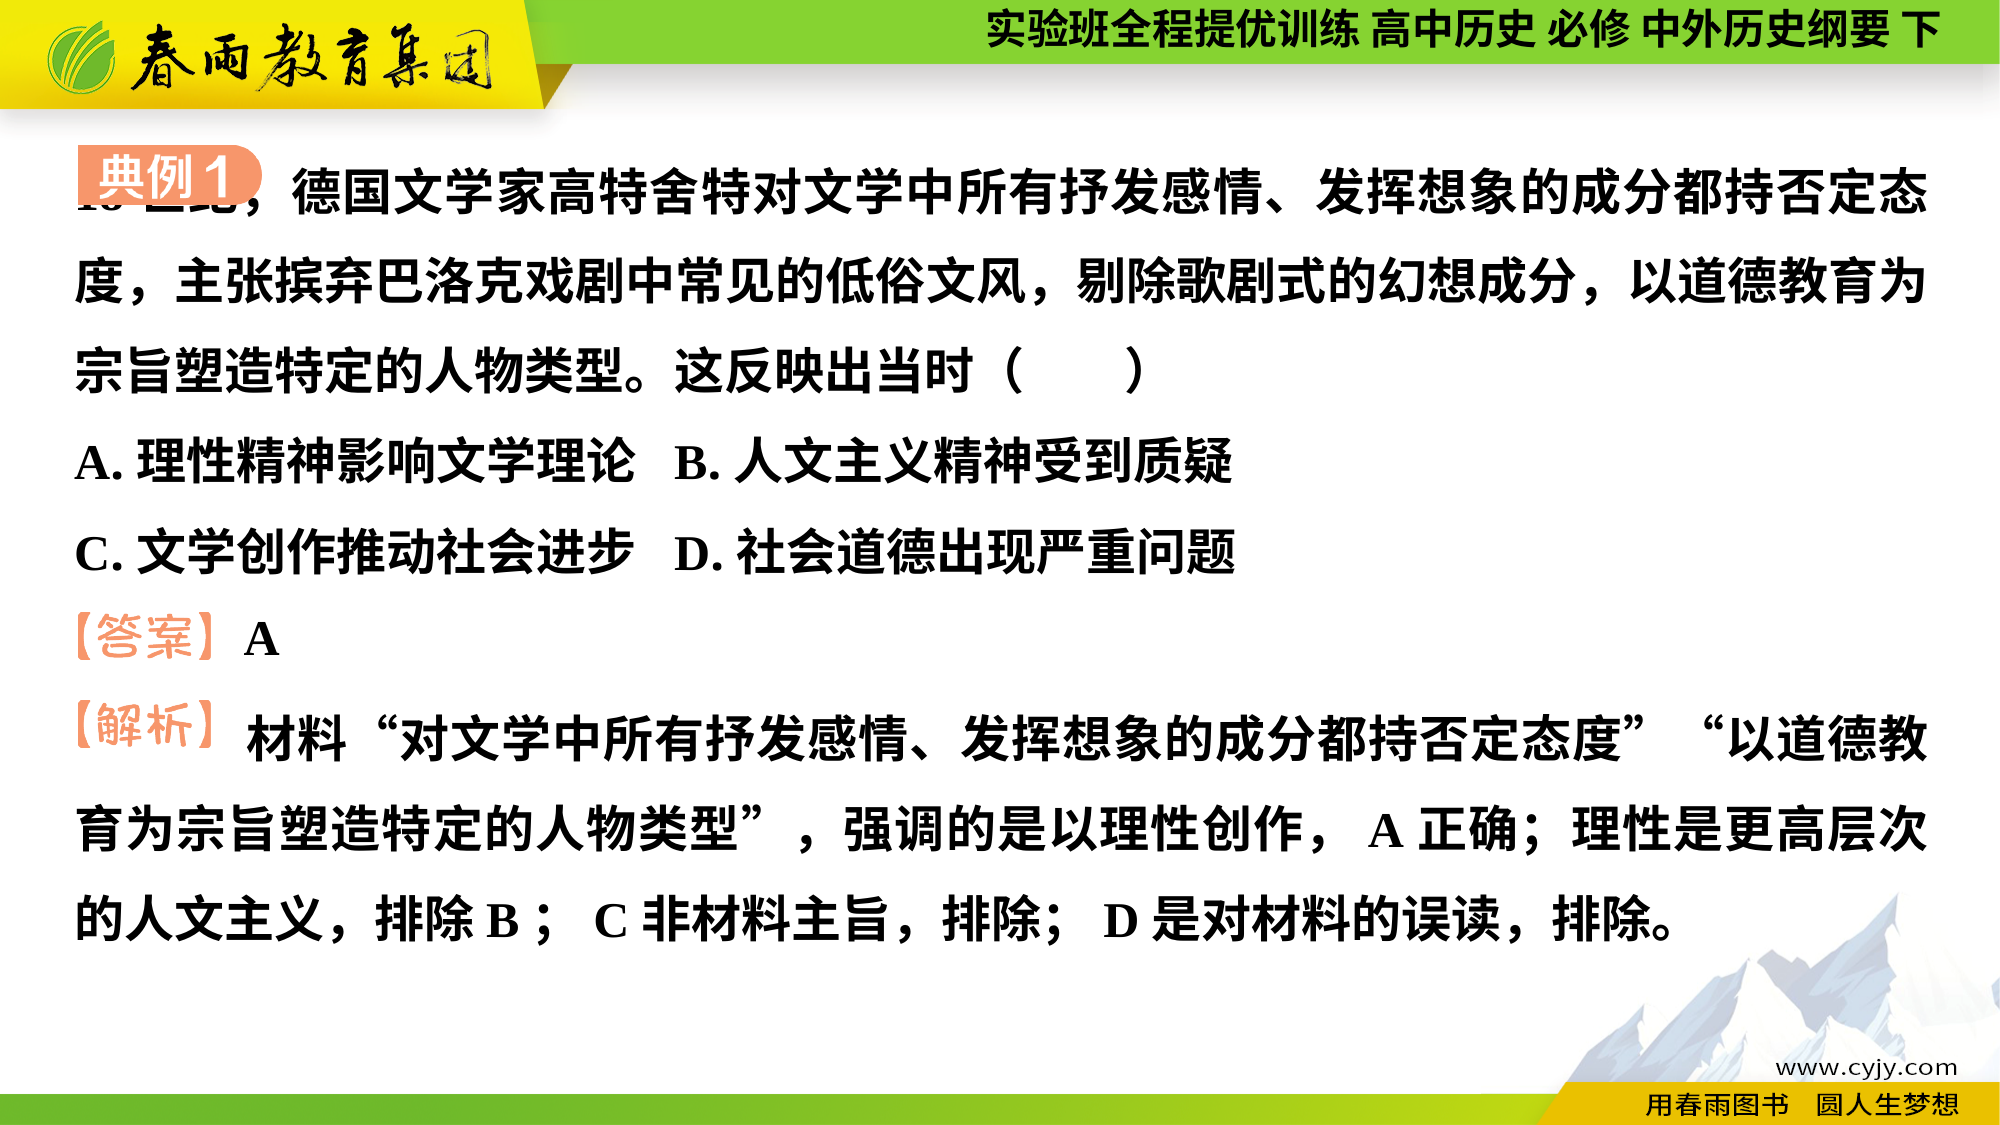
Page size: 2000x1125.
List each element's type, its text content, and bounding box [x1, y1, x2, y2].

picture [0, 0, 2000, 1125]
text_box A [228, 597, 295, 670]
text_box 材料“对文学中所有抒发感情、发挥想象的成分都持否定态度”“以道德教育为宗旨塑造特定的人物类型”，强调的是以理性创作，A正确；理性是更高层次的人文主义，排除B；C非材料主旨，排除；D是对材料的误读，排除。 [59, 670, 1944, 956]
list 18世纪，德国文学家高特舍特对文学中所有抒发感情、发挥想象的成分都持否定态度，主张摈弃巴洛克戏剧中常见的低俗文风，剔除歌剧式的幻想成分，以道德教育为宗旨塑造特定的人物类型。这反映出当时（ ） A.理性精神影响文学理论 B.人文主义精神受到质疑 C.文学创作推动社会进步 D.社会道德出现严重问题 [59, 122, 1944, 592]
